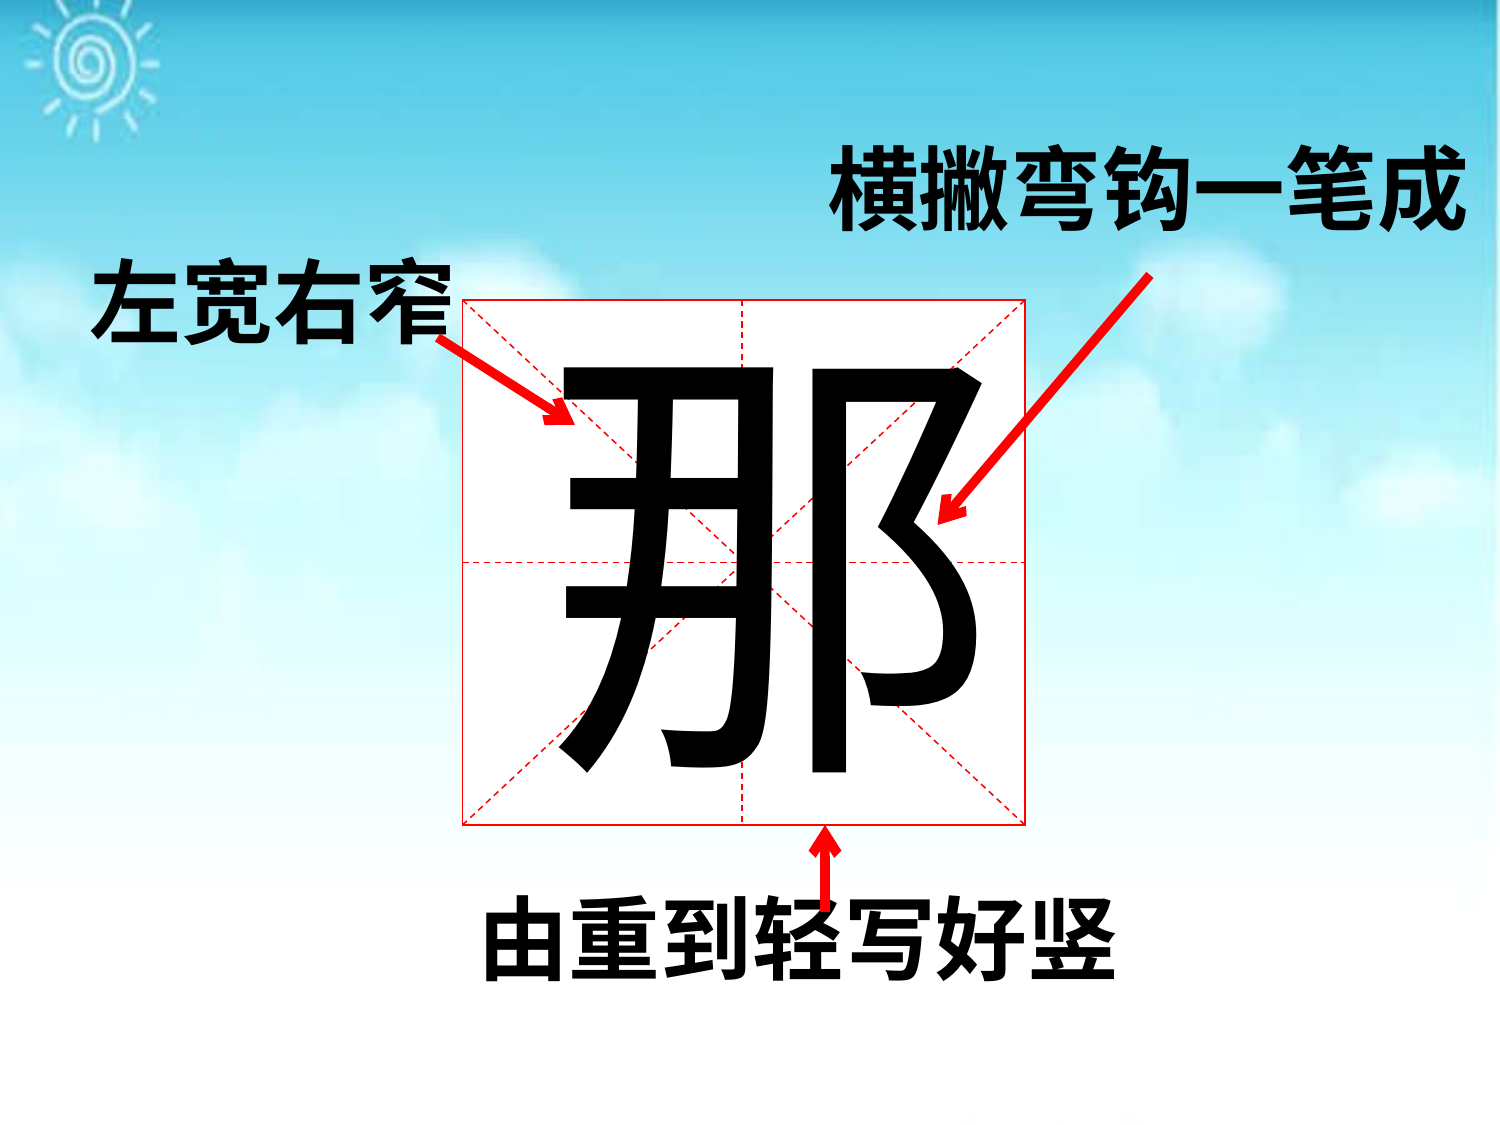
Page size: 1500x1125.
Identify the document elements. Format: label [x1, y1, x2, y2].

picture [0, 0, 1500, 1125]
text_box [937, 274, 1151, 526]
text_box [437, 337, 576, 426]
text_box [462, 299, 1026, 826]
